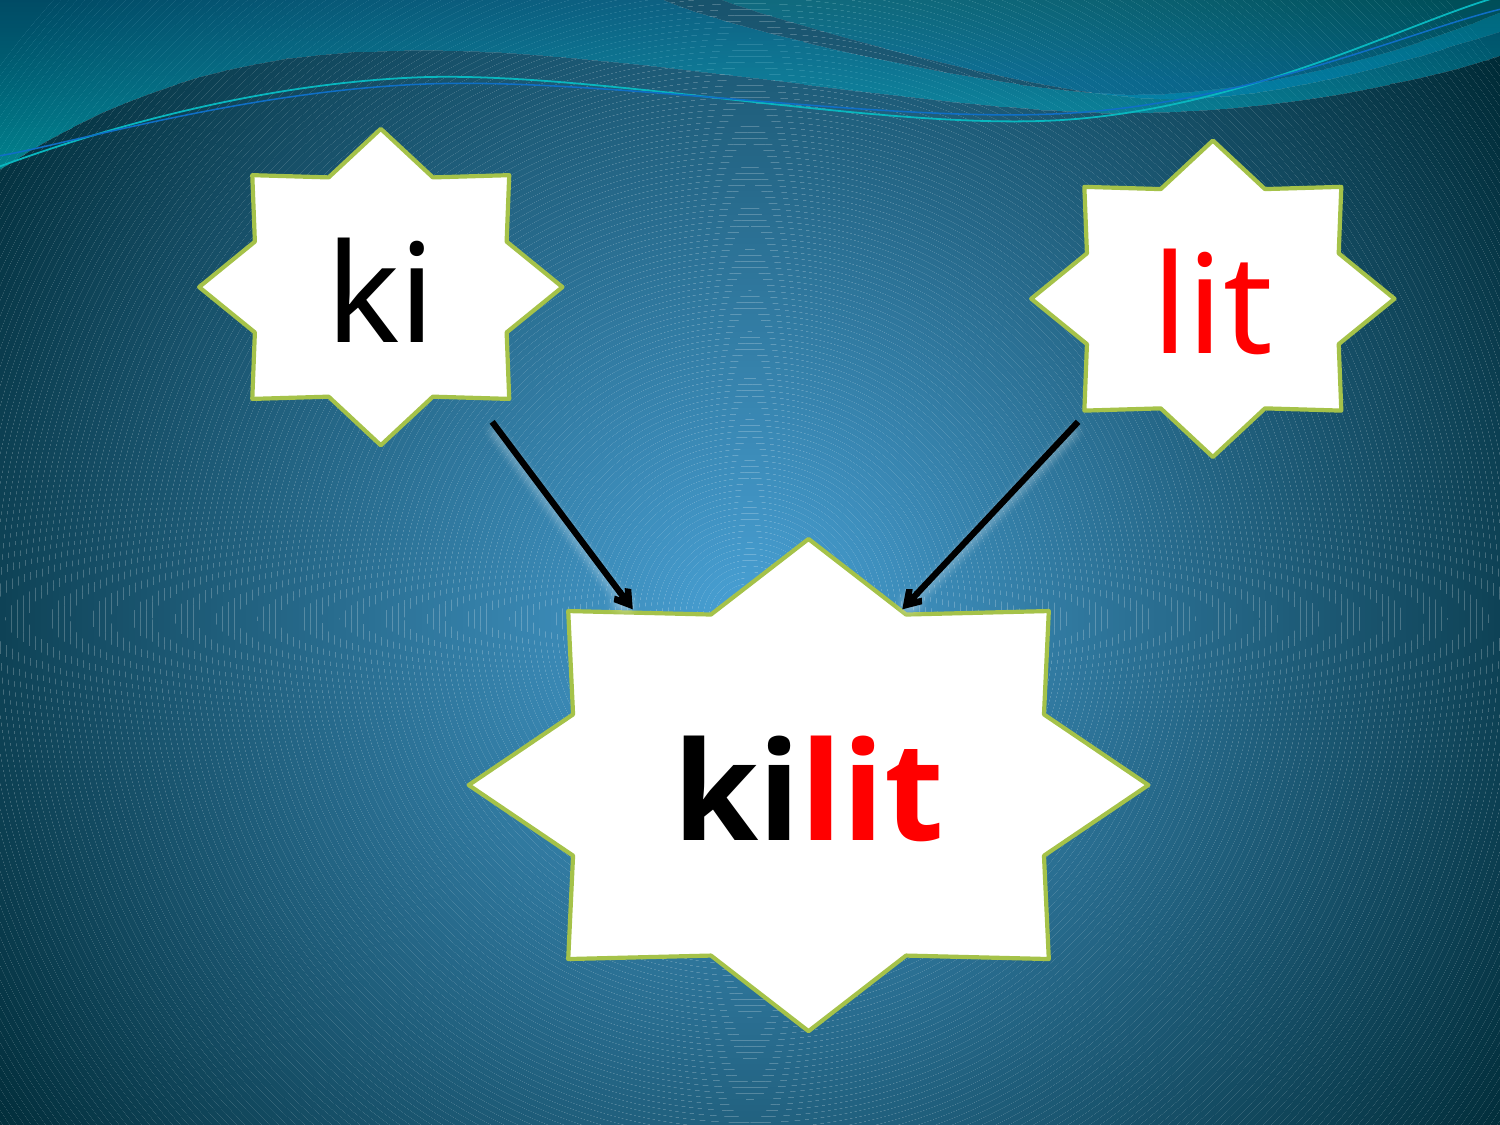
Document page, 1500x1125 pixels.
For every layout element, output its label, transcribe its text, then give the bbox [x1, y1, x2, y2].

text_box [468, 445, 657, 587]
text_box lit [1029, 139, 1397, 459]
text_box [890, 599, 1051, 618]
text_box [896, 427, 1085, 604]
text_box kilit [466, 537, 1151, 1033]
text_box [611, 609, 636, 617]
text_box ki [197, 127, 565, 447]
